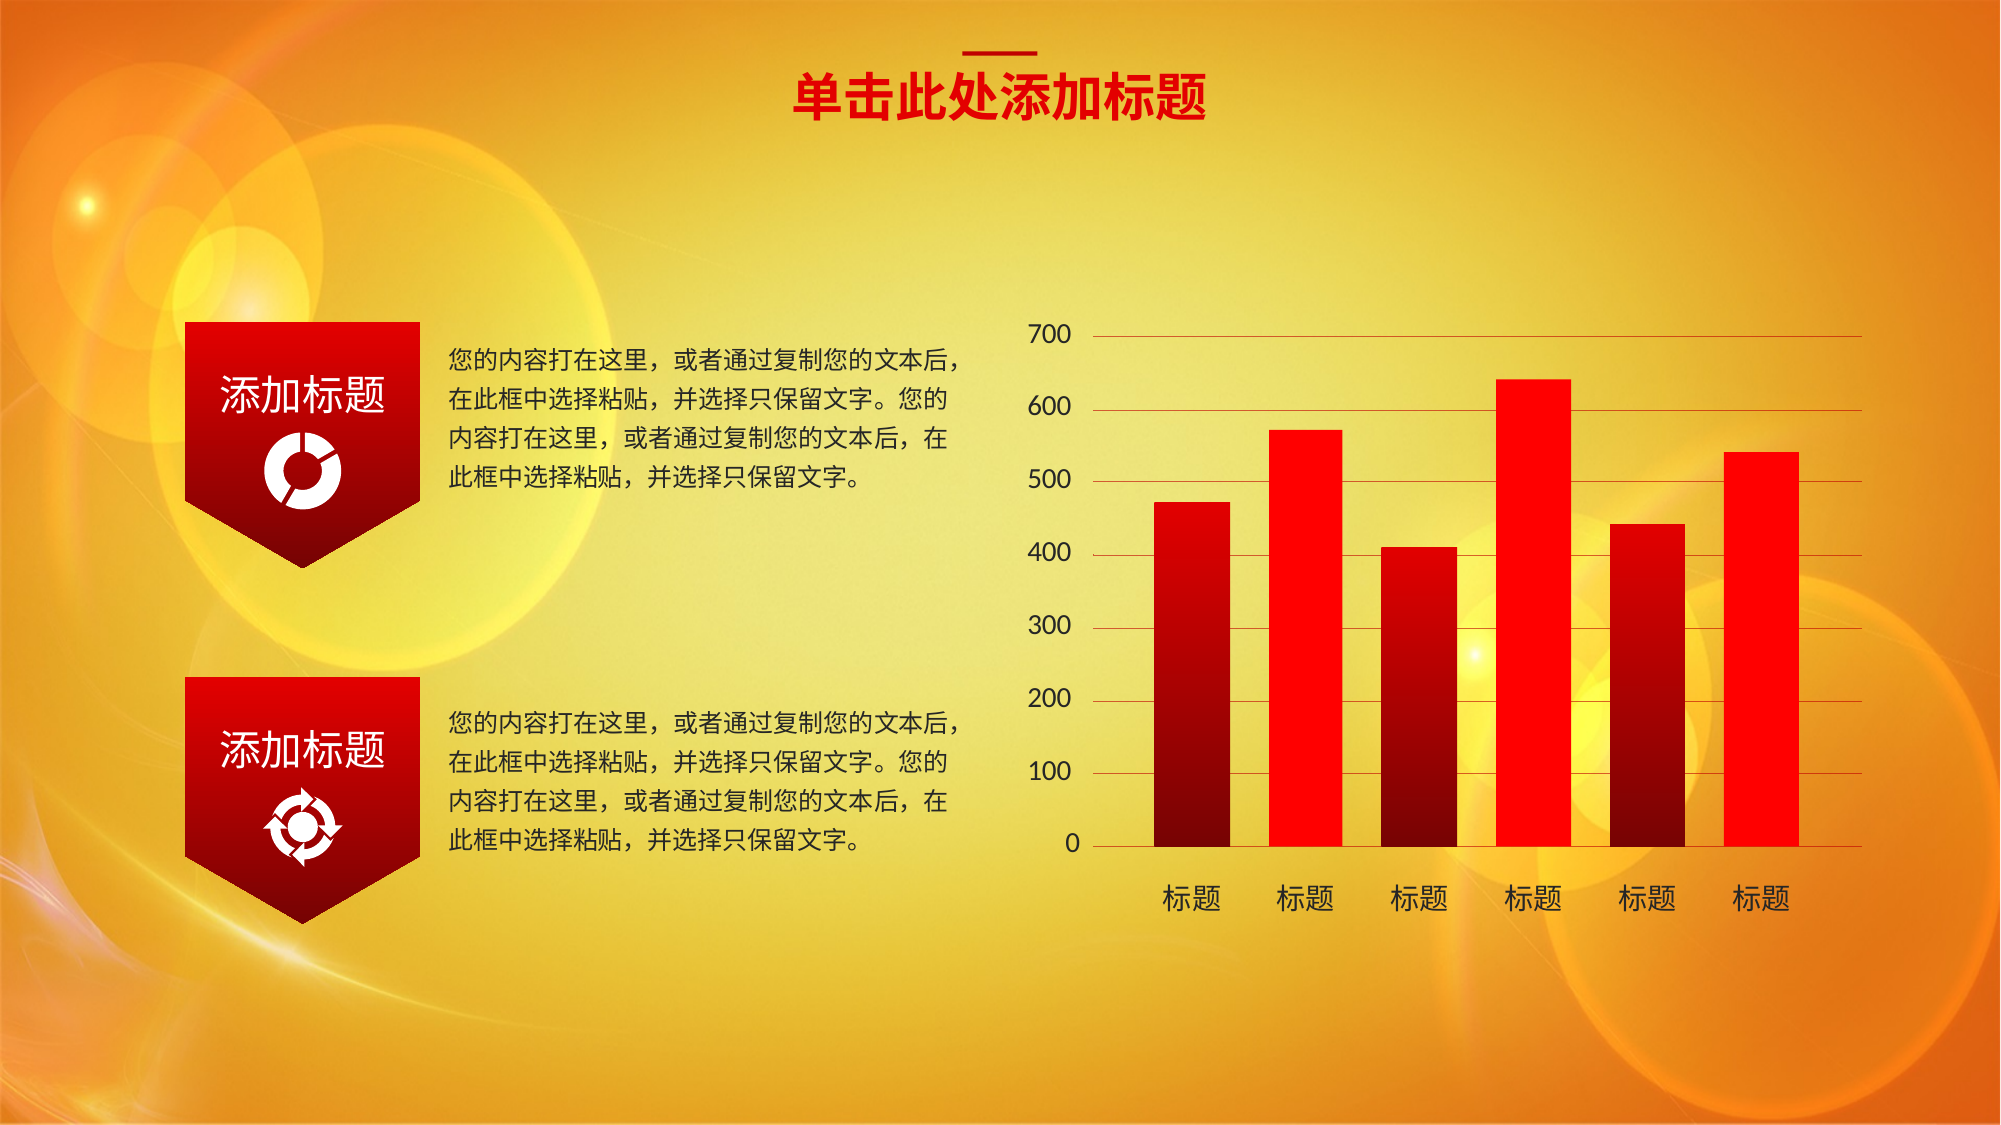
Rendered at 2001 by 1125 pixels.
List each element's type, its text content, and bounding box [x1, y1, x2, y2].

text_box 标题 [1148, 872, 1237, 923]
text_box 200 [1012, 670, 1087, 721]
text_box [1723, 452, 1799, 847]
text_box 400 [1012, 524, 1087, 575]
text_box 标题 [1489, 872, 1578, 923]
text_box 标题 [1603, 872, 1692, 923]
text_box 标题 [1375, 872, 1465, 923]
text_box 300 [1012, 597, 1087, 648]
text_box 600 [1012, 379, 1087, 429]
text_box 添加标题 [184, 676, 421, 924]
text_box [1269, 429, 1343, 847]
text_box [1610, 524, 1685, 847]
text_box 添加标题 [184, 321, 421, 569]
picture [0, 0, 2001, 1125]
text_box [285, 453, 342, 510]
text_box 0 [1050, 816, 1096, 866]
text_box [1154, 502, 1231, 847]
text_box 单击此处添加标题 [777, 57, 1223, 135]
text_box [1381, 547, 1458, 847]
text_box [262, 787, 343, 867]
text_box [264, 432, 301, 503]
text_box 您的内容打在这里，或者通过复制您的文本后，在此框中选择粘贴，并选择只保留文字。您的内容打在这里，或者通过复制您的文本后，在此框中选择粘贴，并选择只保留文字。 [433, 328, 965, 499]
text_box 700 [1012, 306, 1087, 357]
text_box 标题 [1261, 872, 1351, 923]
text_box [304, 432, 335, 460]
text_box [961, 50, 1038, 57]
text_box [1496, 379, 1572, 847]
text_box 标题 [1717, 872, 1806, 923]
text_box 500 [1012, 452, 1087, 502]
text_box 您的内容打在这里，或者通过复制您的文本后，在此框中选择粘贴，并选择只保留文字。您的内容打在这里，或者通过复制您的文本后，在此框中选择粘贴，并选择只保留文字。 [433, 691, 965, 862]
text_box 100 [1012, 743, 1087, 794]
